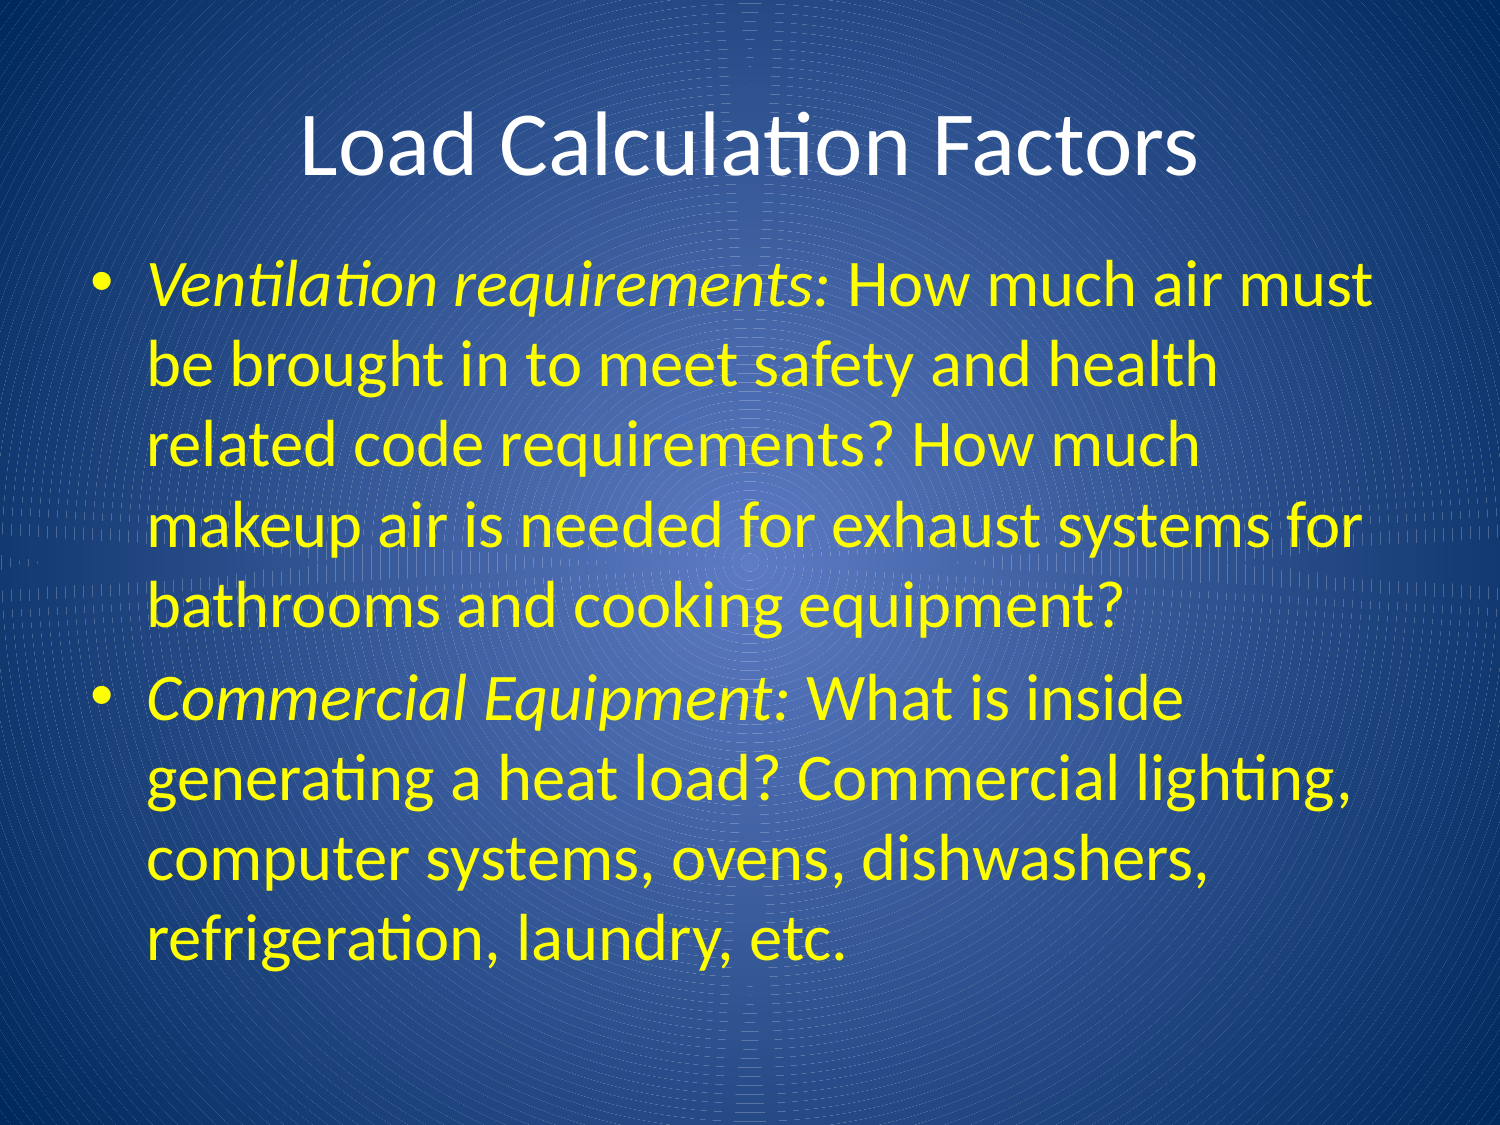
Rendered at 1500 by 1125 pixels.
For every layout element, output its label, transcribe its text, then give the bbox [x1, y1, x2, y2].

title Load Calculation Factors [75, 45, 1425, 232]
list Ventilation requirements: How much air must be brought in to meet safety and health related code requirements? How much makeup air is needed for exhaust systems for bathrooms and cooking equipment? Commercial Equipment: What is inside generating a heat load? Commercial lighting, computer systems, ovens, dishwashers, refrigeration, laundry, etc. [75, 232, 1425, 1113]
